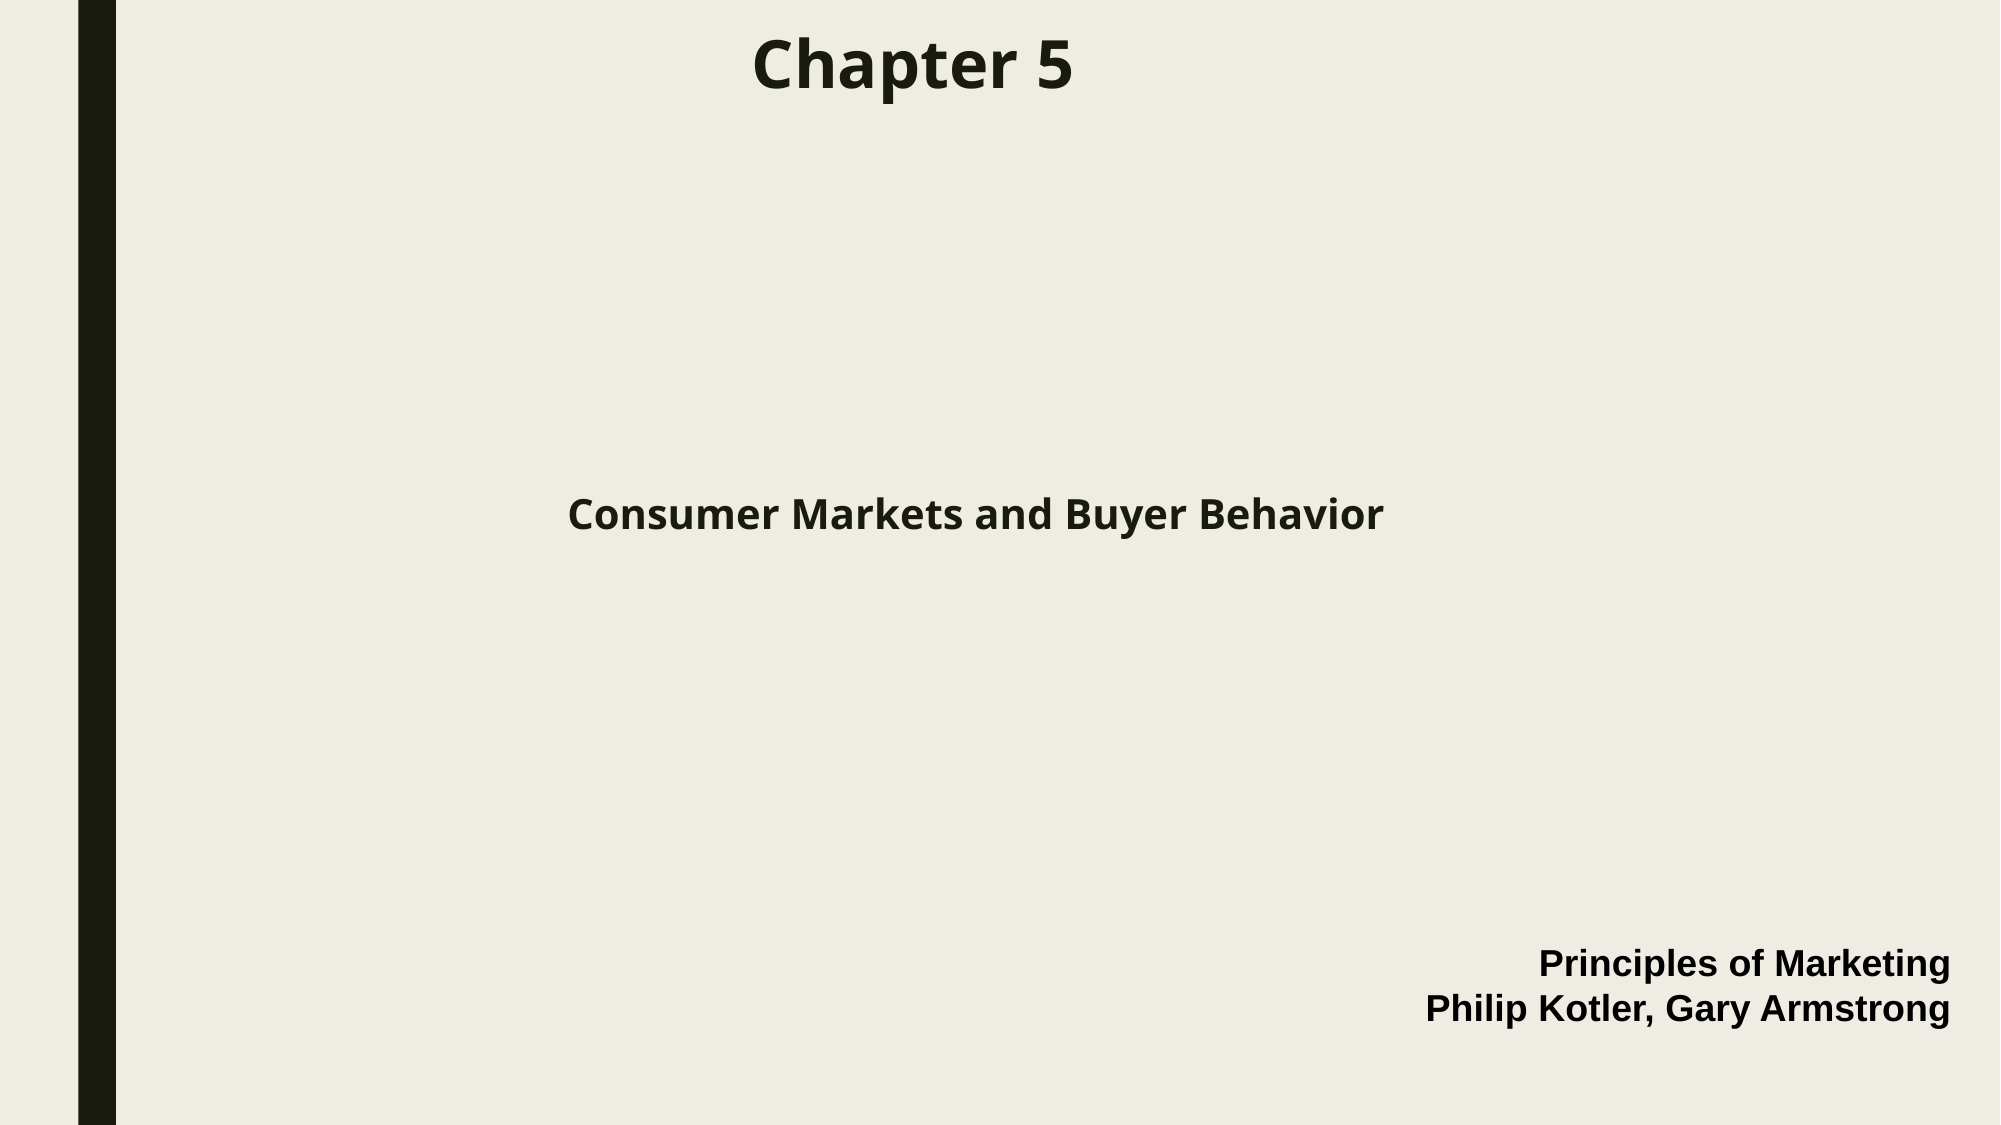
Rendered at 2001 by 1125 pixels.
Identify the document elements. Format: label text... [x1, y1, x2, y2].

list Consumer Markets and Buyer Behavior [307, 484, 1645, 606]
text_box Principles of Marketing Philip Kotler, Gary Armstrong [1216, 931, 1967, 1036]
title Chapter 5 [141, 24, 1685, 254]
